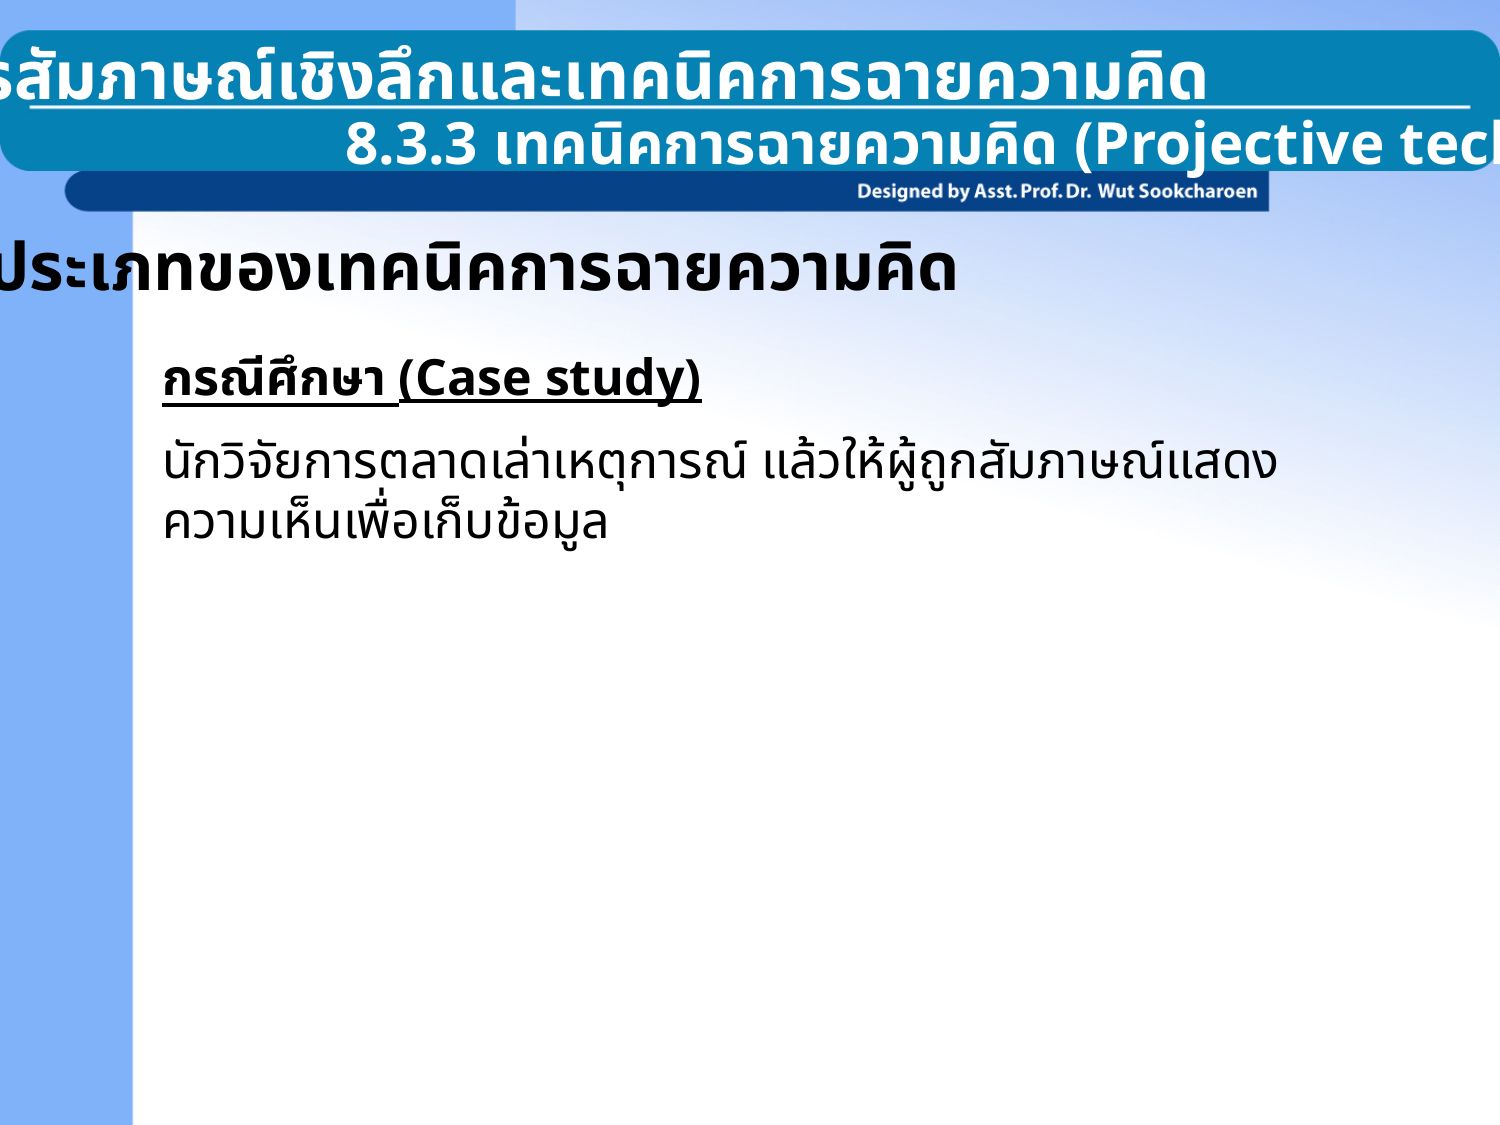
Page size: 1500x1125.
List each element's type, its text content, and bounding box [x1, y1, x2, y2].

text_box 8.3.3 เทคนิคการฉายความคิด (Projective technique) [330, 98, 1500, 184]
text_box นักวิจัยการตลาดเล่าเหตุการณ์ แล้วให้ผู้ถูกสัมภาษณ์แสดงความเห็นเพื่อเก็บข้อมูล [147, 420, 1400, 556]
picture [0, 149, 1500, 1125]
text_box 8.3 การสัมภาษณ์เชิงลึกและเทคนิคการฉายความคิด [0, 25, 1226, 121]
text_box ประเภทของเทคนิคการฉายความคิด [0, 216, 976, 312]
picture [0, 0, 1500, 53]
text_box กรณีศึกษา (Case study) [147, 338, 1400, 413]
